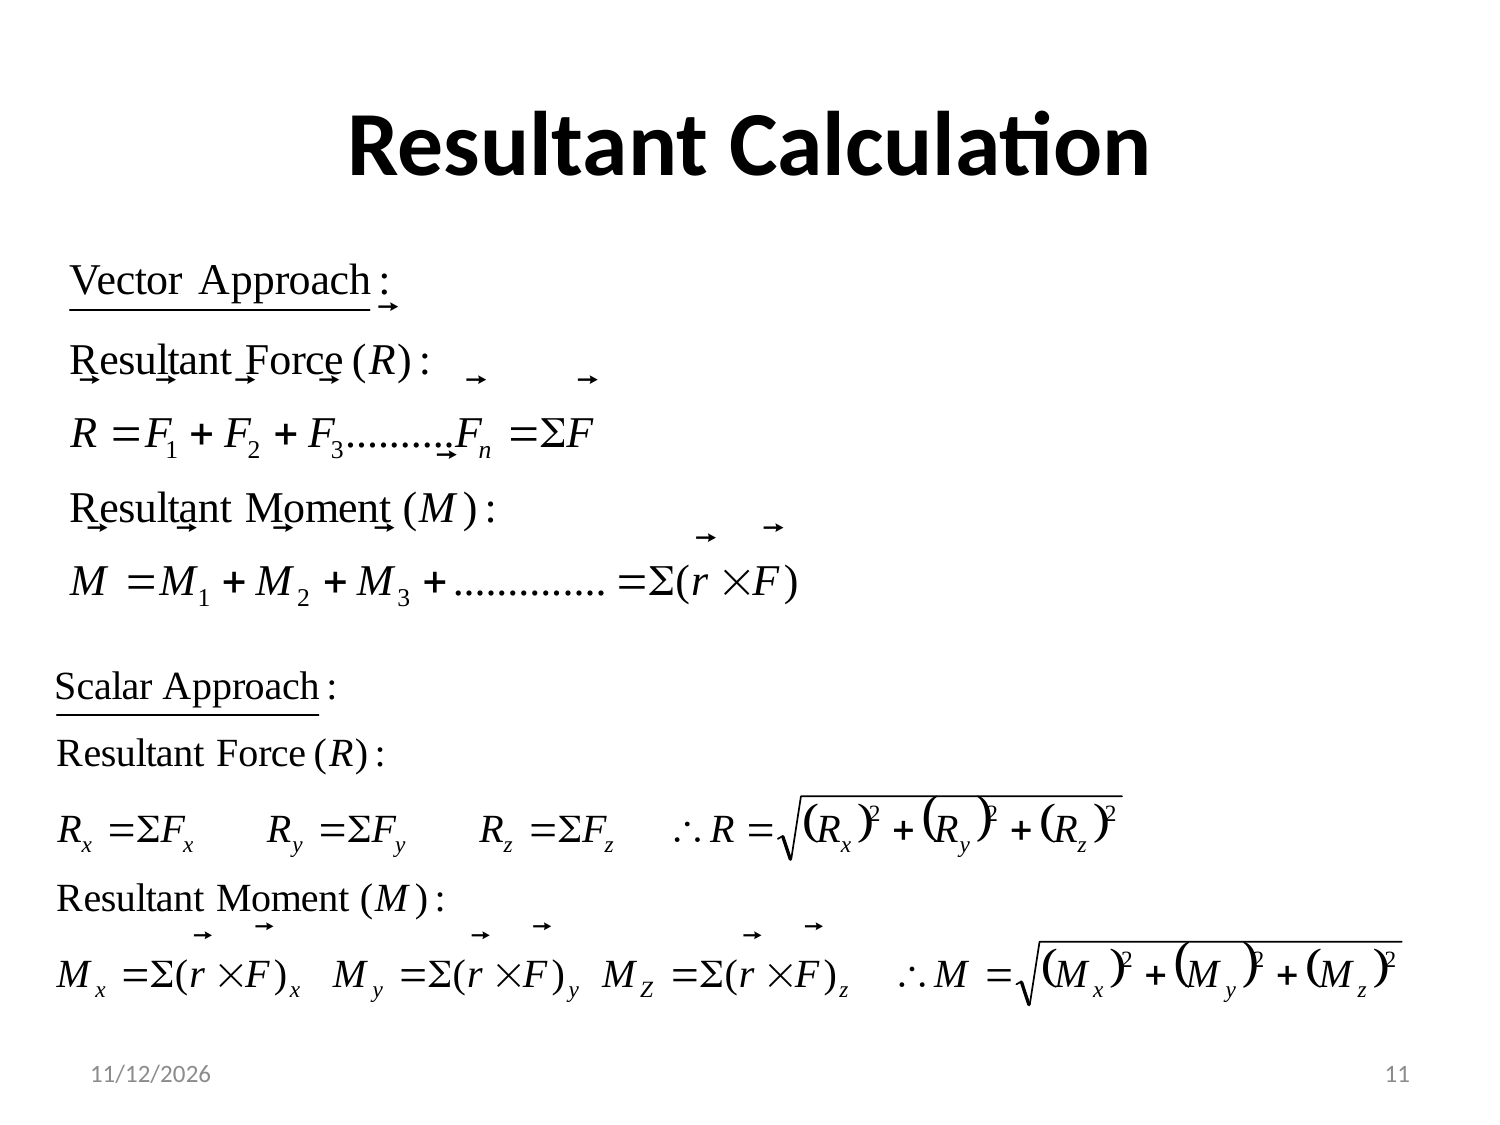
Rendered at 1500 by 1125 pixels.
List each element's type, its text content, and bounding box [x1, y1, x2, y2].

slide_number 11 [1074, 1042, 1425, 1103]
title Resultant Calculation [75, 45, 1425, 233]
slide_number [75, 1042, 425, 1103]
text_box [49, 662, 1411, 1017]
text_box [62, 249, 806, 617]
